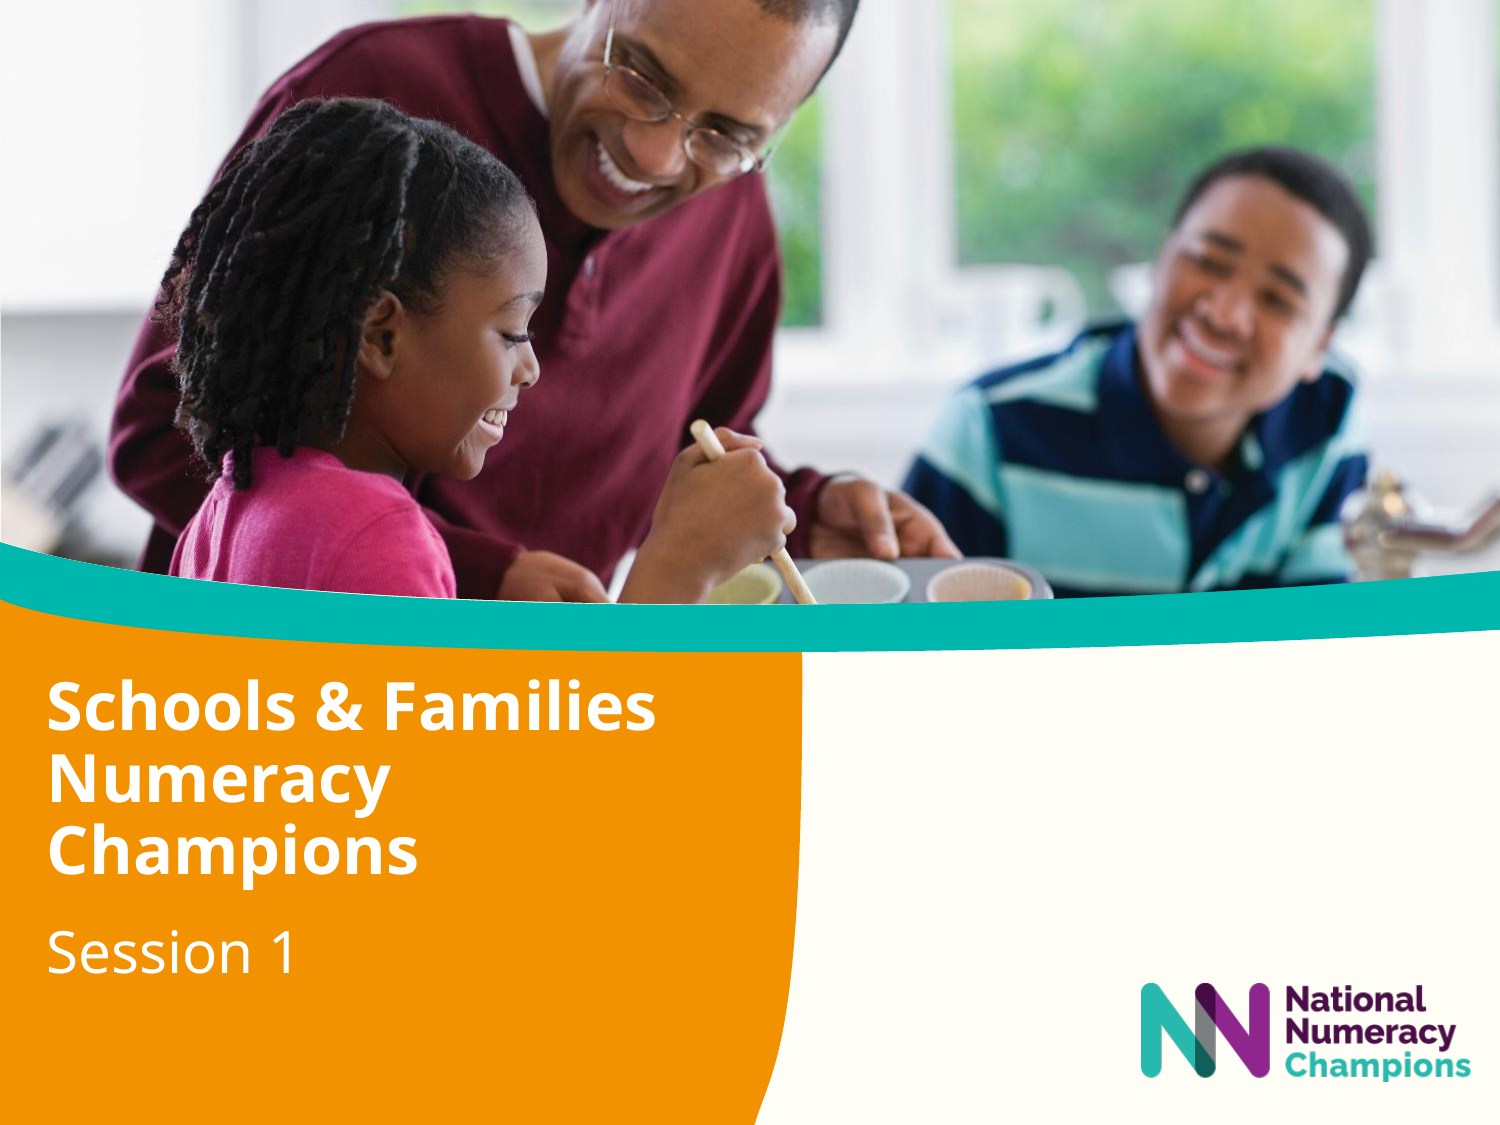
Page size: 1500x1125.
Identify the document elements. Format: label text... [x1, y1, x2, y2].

list Session 1 [31, 916, 750, 1107]
picture [0, 0, 1500, 605]
list Schools & Families Numeracy Champions [31, 665, 767, 856]
